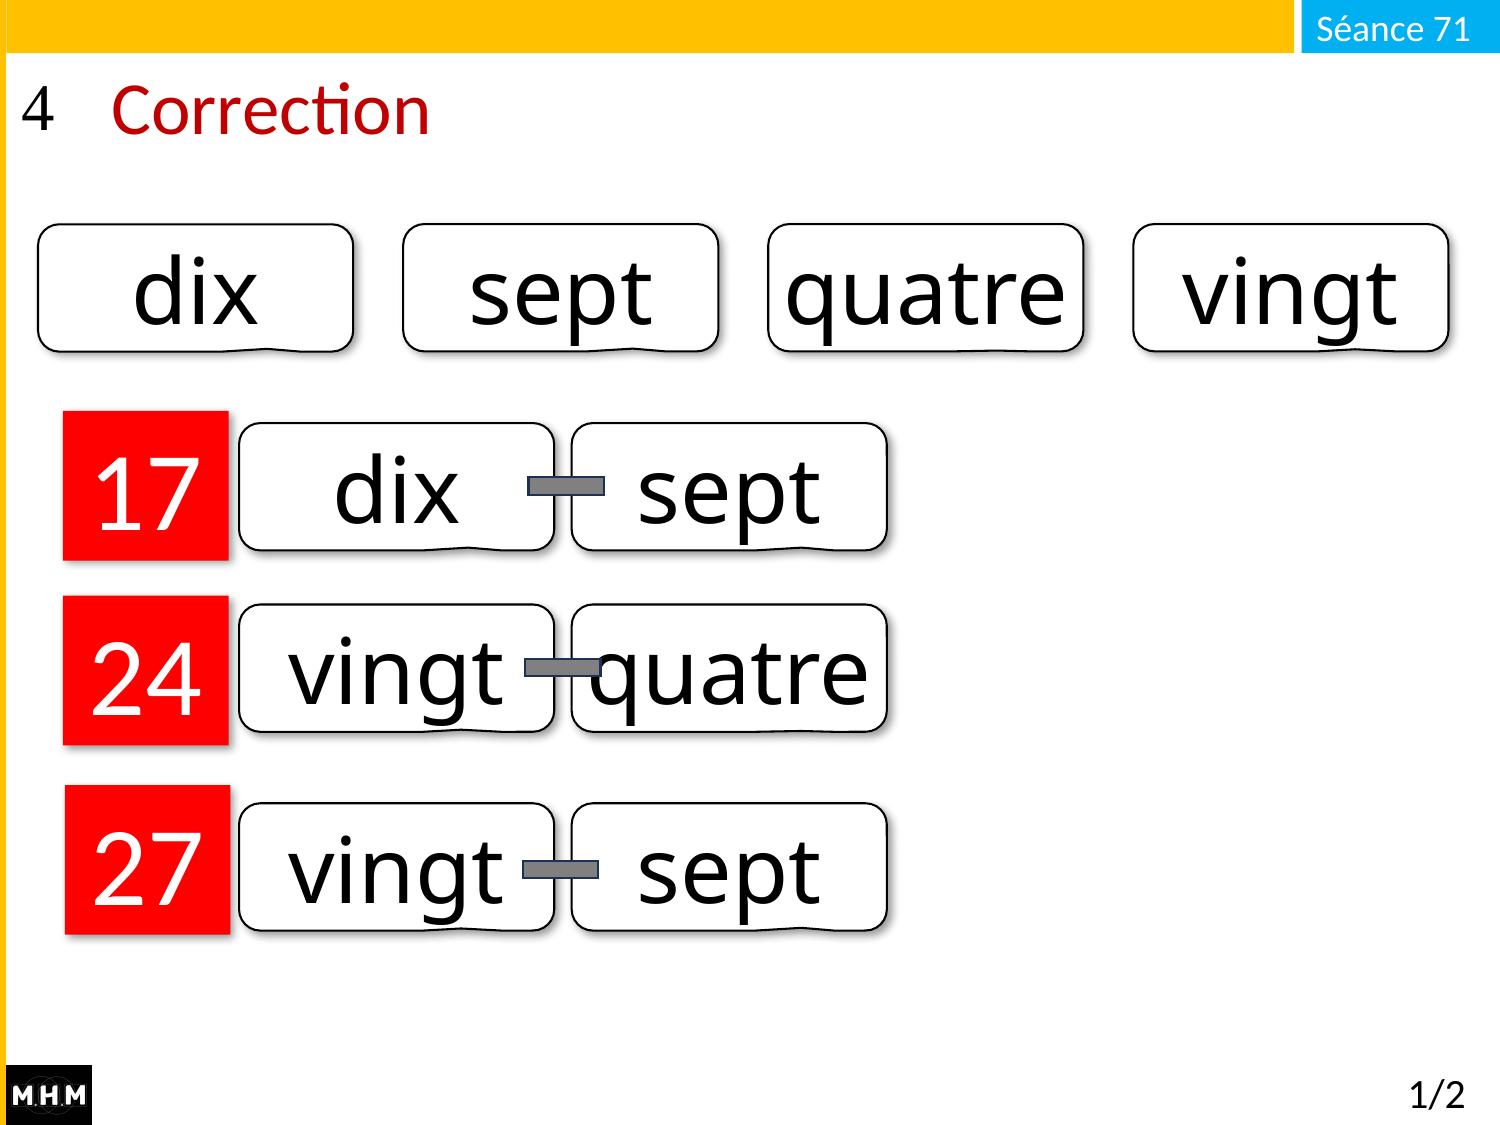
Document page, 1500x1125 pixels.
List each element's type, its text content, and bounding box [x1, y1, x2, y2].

text_box vingt [1132, 223, 1450, 353]
text_box 17 [62, 410, 229, 561]
text_box 24 [62, 595, 229, 746]
text_box sept [402, 223, 720, 353]
text_box [522, 860, 599, 879]
text_box dix [238, 422, 556, 552]
text_box vingt [238, 603, 556, 733]
text_box dix [36, 223, 355, 353]
text_box vingt [238, 802, 556, 932]
text_box sept [570, 802, 888, 932]
title Correction [96, 60, 1391, 160]
picture [6, 1065, 92, 1125]
text_box 27 [64, 785, 231, 935]
list 1/2 [1373, 1064, 1500, 1125]
text_box [524, 658, 602, 677]
text_box sept [570, 422, 888, 552]
text_box quatre [570, 603, 888, 733]
text_box [527, 476, 605, 496]
text_box quatre [767, 223, 1085, 353]
